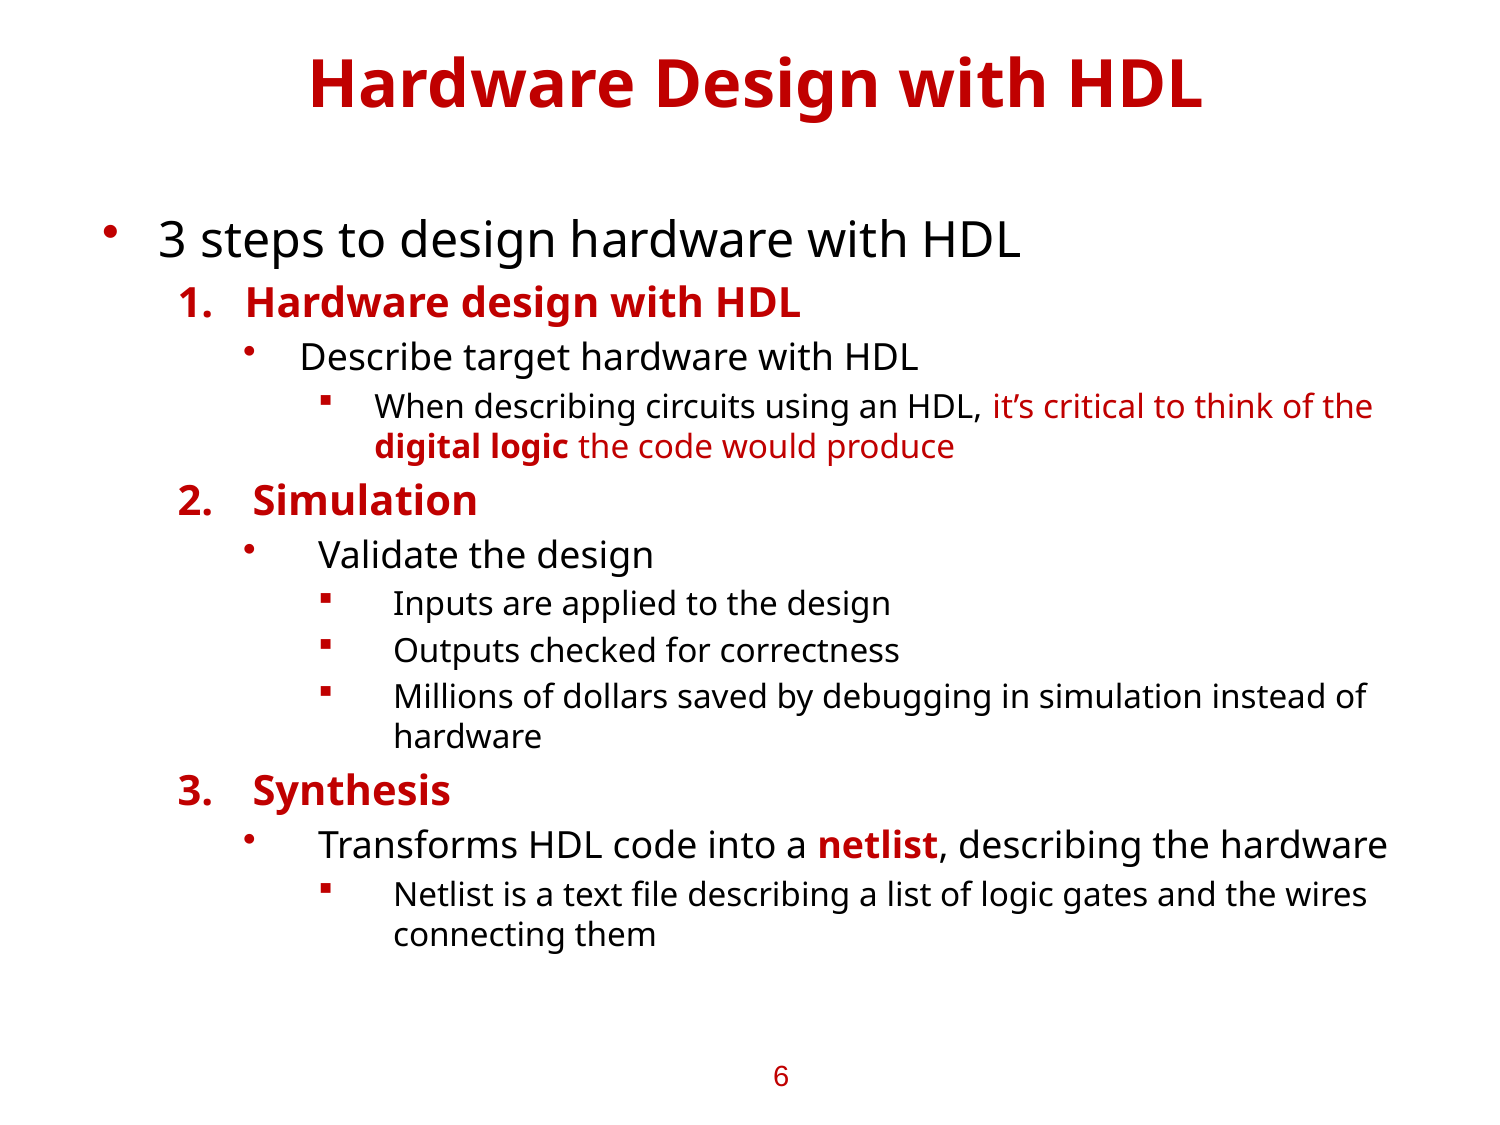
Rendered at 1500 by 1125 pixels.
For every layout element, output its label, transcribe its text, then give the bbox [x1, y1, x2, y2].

slide_number 6 [649, 1049, 913, 1125]
list 3 steps to design hardware with HDL Hardware design with HDL Describe target hardware with HDL When describing circuits using an HDL, it’s critical to think of the digital logic the code would produce Simulation Validate the design Inputs are applied to the design Outputs checked for correctness Millions of dollars saved by debugging in simulation instead of hardware Synthesis Transforms HDL code into a netlist, describing the hardware Netlist is a text file describing a list of logic gates and the wires connecting them [87, 199, 1413, 1038]
title Hardware Design with HDL [124, 12, 1388, 151]
